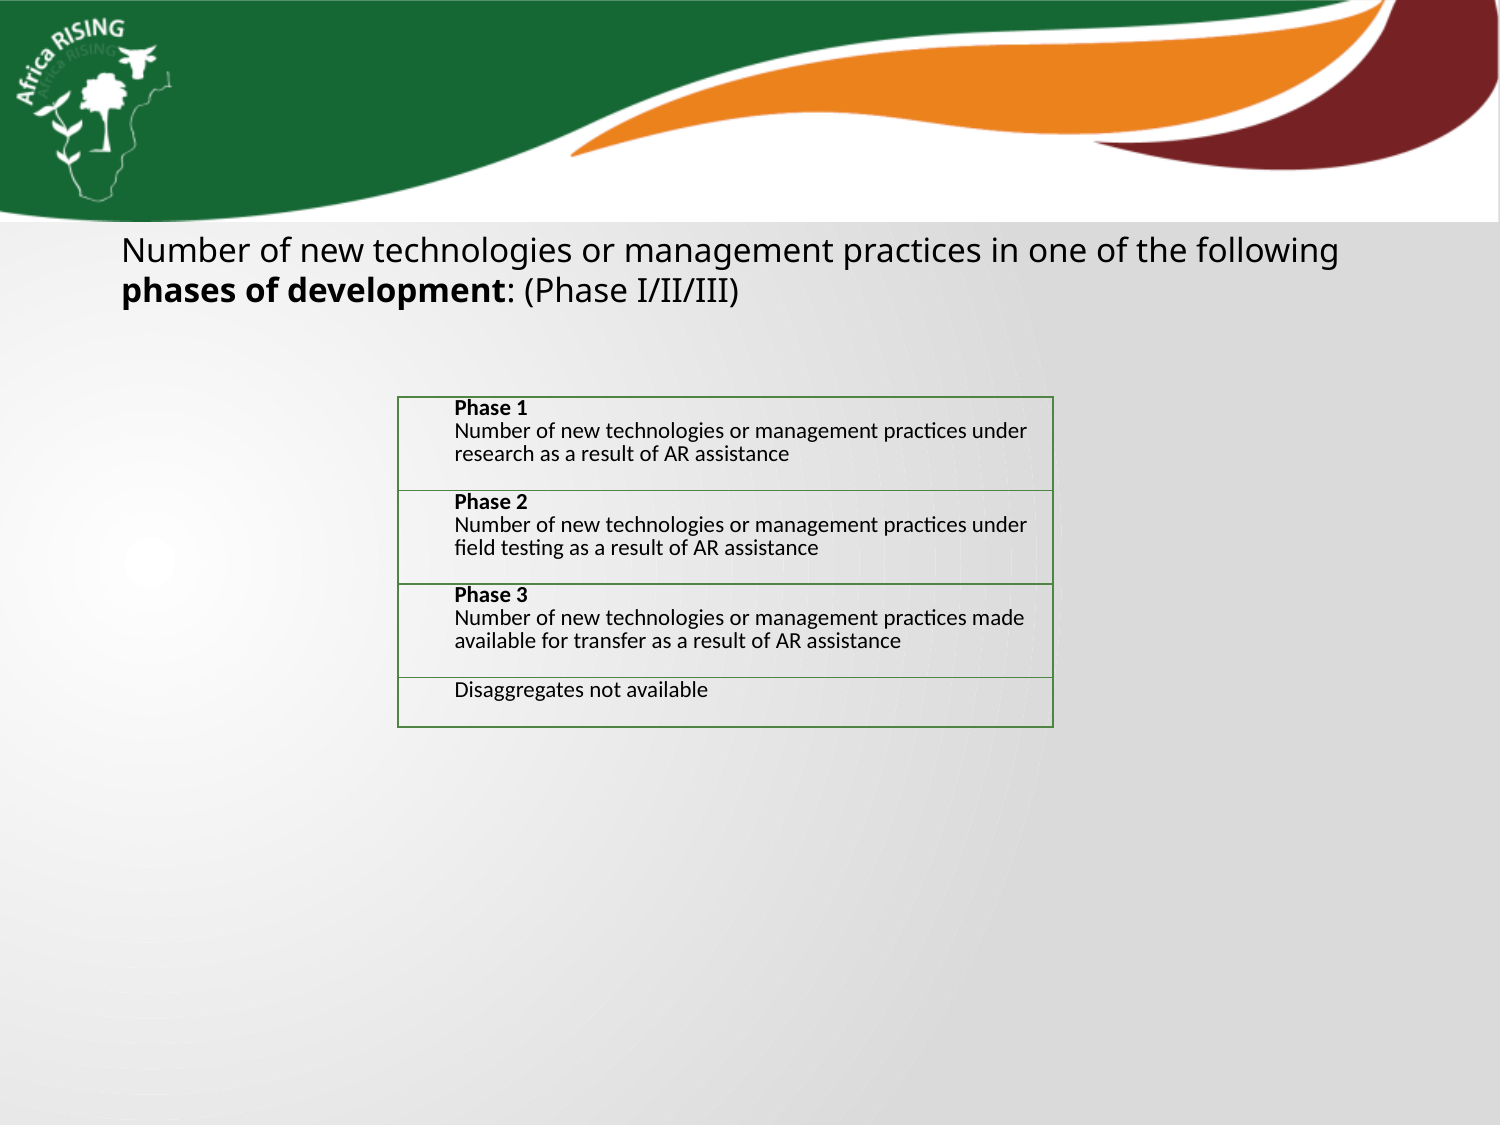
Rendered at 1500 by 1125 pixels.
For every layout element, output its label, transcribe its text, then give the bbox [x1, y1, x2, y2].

table_cell Disaggregates not available [399, 678, 1052, 726]
table_cell Phase 2 Number of new technologies or management practices under field testing as a result of AR assistance [399, 491, 1052, 583]
table_header Phase 1 Number of new technologies or management practices under research as a result of AR assistance [399, 398, 1052, 490]
list Number of new technologies or management practices in one of the following phases of development: (Phase I/II/III) [87, 221, 1363, 359]
picture [0, 0, 1499, 222]
table_cell Phase 3 Number of new technologies or management practices made available for transfer as a result of AR assistance [399, 585, 1052, 677]
